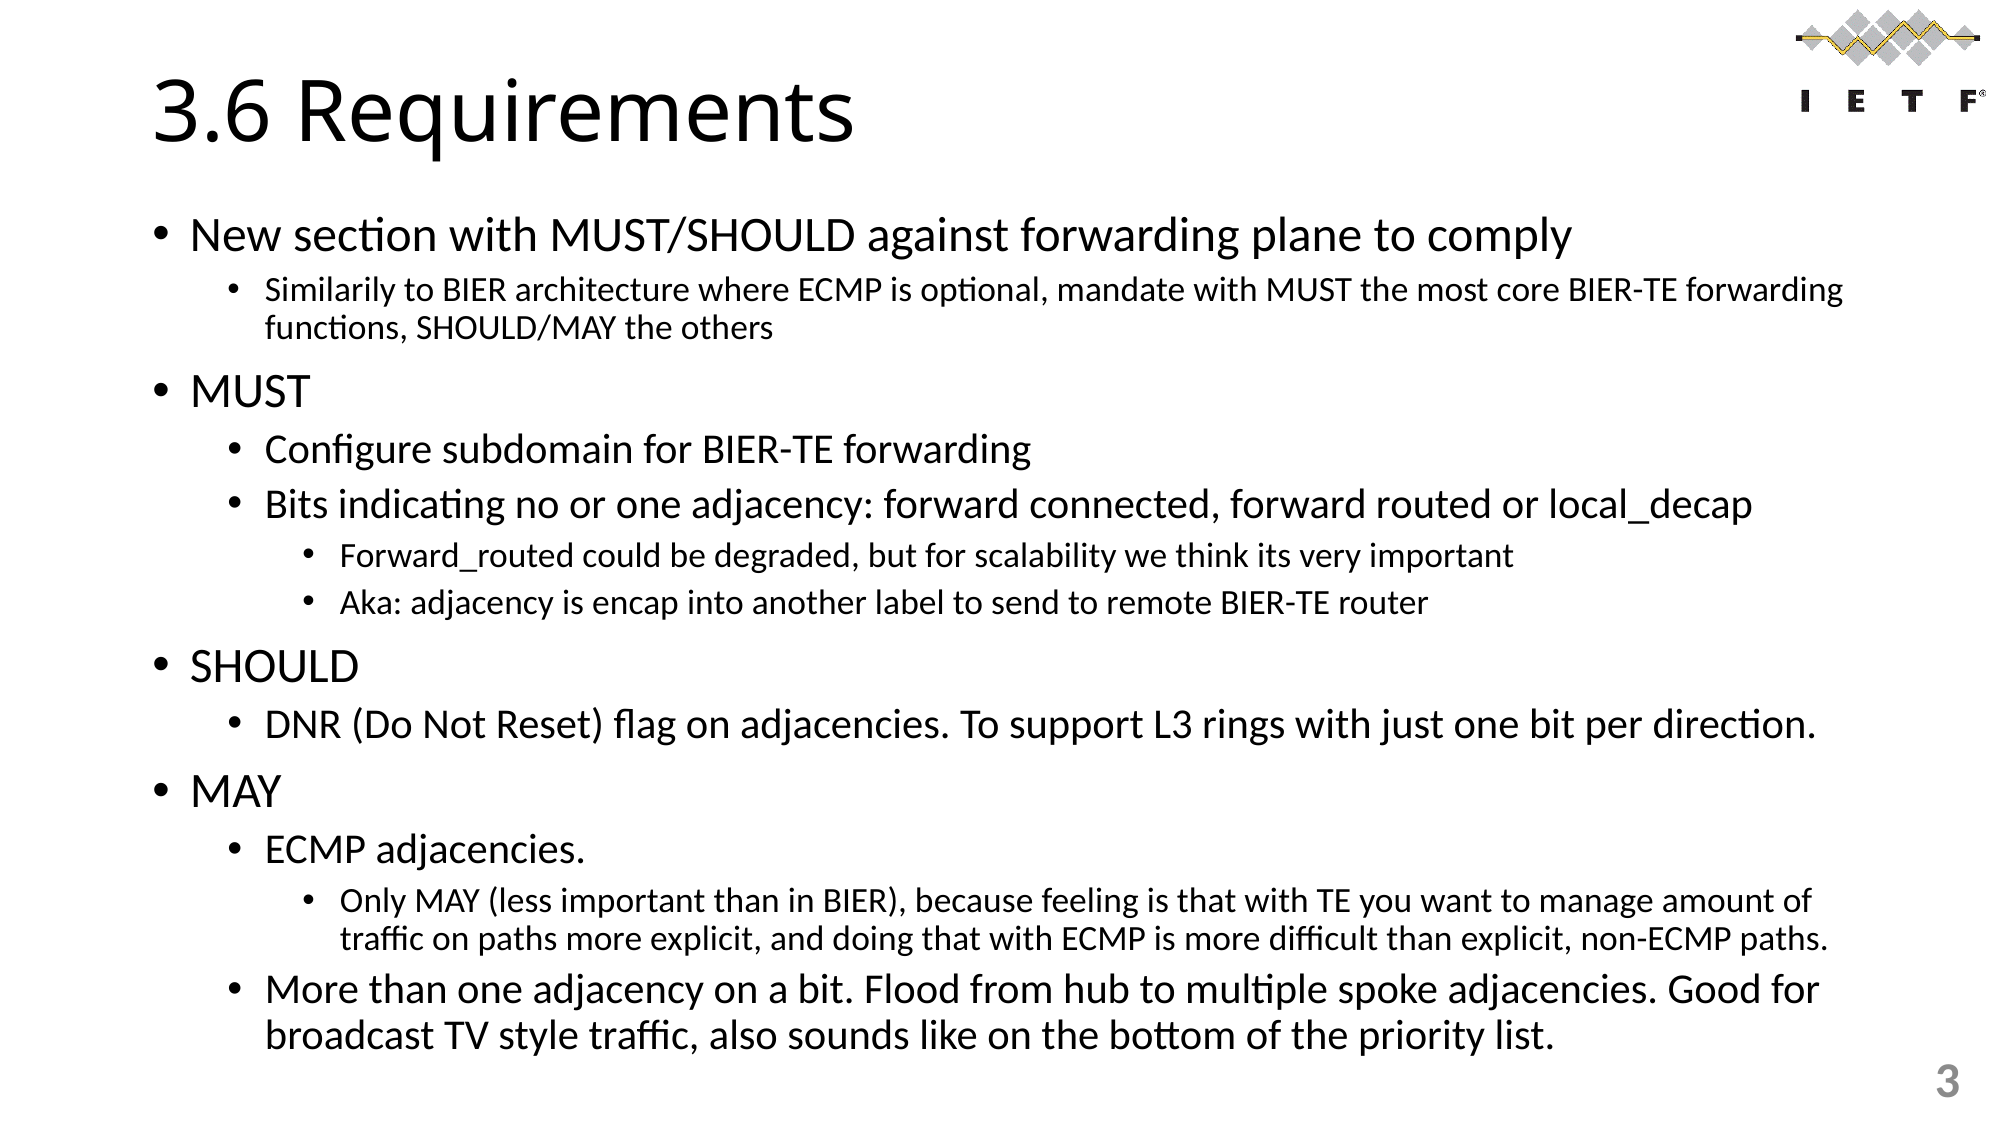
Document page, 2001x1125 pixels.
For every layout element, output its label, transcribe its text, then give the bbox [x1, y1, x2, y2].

title 3.6 Requirements [137, 59, 1863, 168]
picture [1781, 1, 2000, 119]
slide_number 3 [1876, 1047, 1975, 1108]
list New section with MUST/SHOULD against forwarding plane to comply Similarily to BIER architecture where ECMP is optional, mandate with MUST the most core BIER-TE forwarding functions, SHOULD/MAY the others MUST Configure subdomain for BIER-TE forwarding Bits indicating no or one adjacency: forward connected, forward routed or local_decap Forward_routed could be degraded, but for scalability we think its very important Aka: adjacency is encap into another label to send to remote BIER-TE router SHOULD DNR (Do Not Reset) flag on adjacencies. To support L3 rings with just one bit per direction. MAY ECMP adjacencies. Only MAY (less important than in BIER), because feeling is that with TE you want to manage amount of traffic on paths more explicit, and doing that with ECMP is more difficult than explicit, non-ECMP paths. More than one adjacency on a bit. Flood from hub to multiple spoke adjacencies. Good for broadcast TV style traffic, also sounds like on the bottom of the priority list. [137, 201, 1863, 1085]
